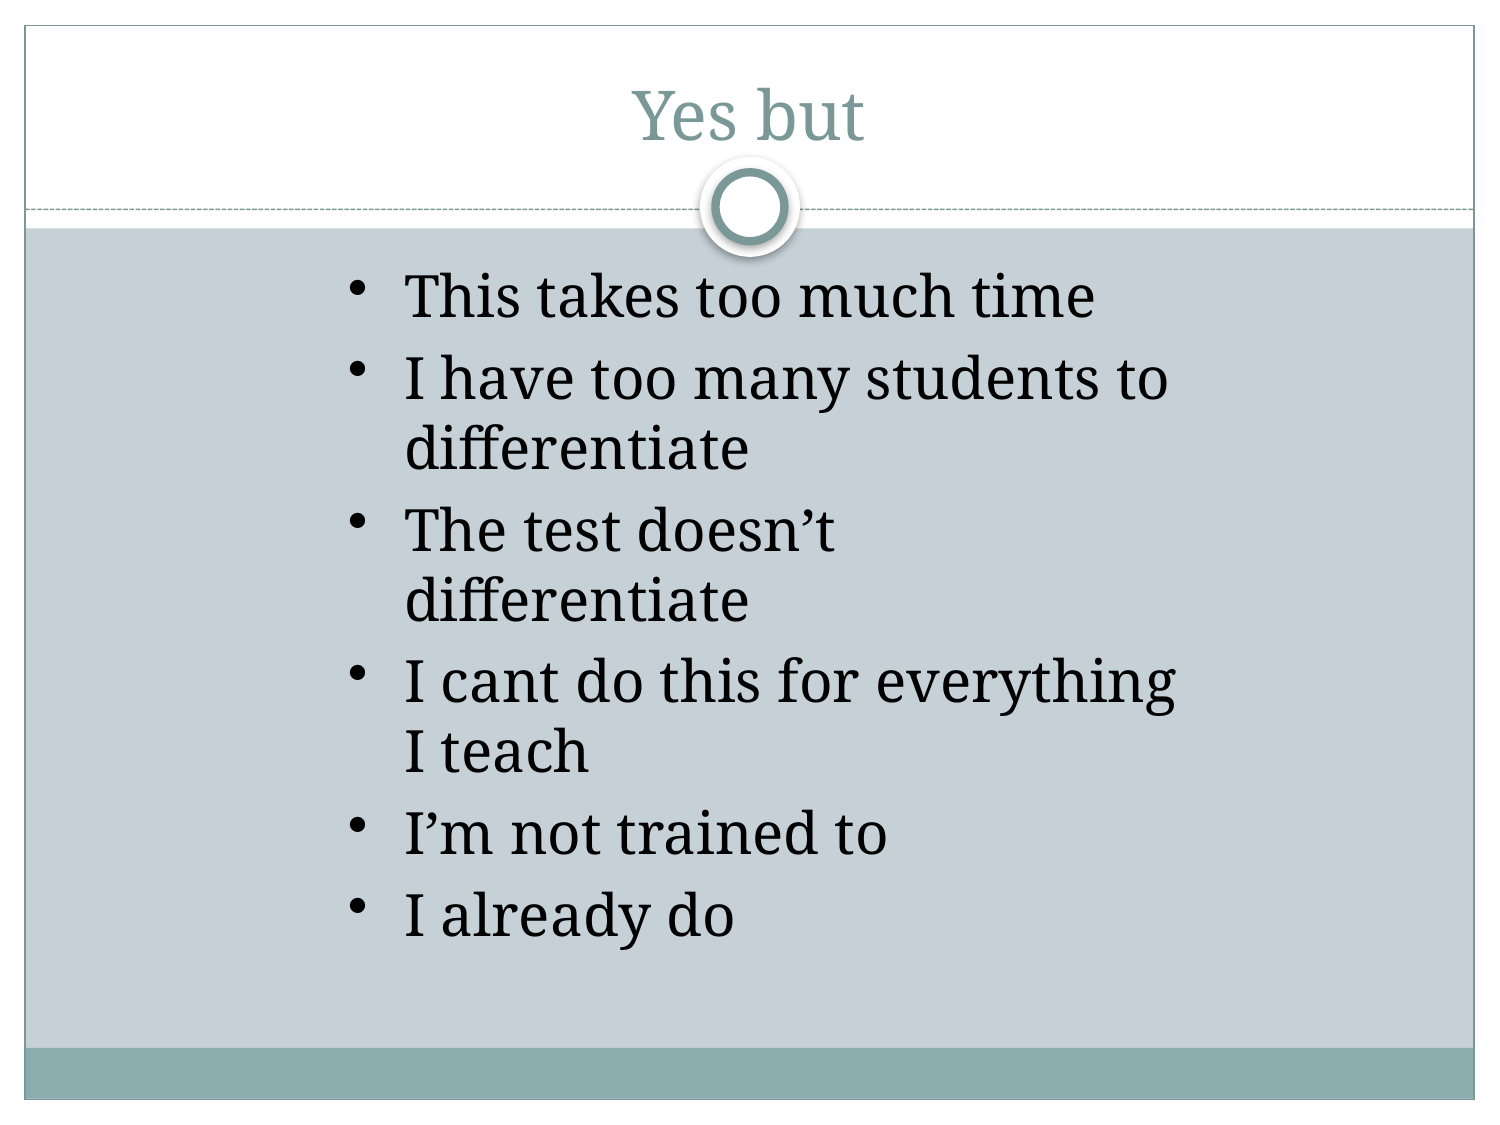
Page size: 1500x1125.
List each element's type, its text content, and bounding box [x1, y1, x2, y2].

text_box This takes too much time I have too many students to differentiate The test doesn’t differentiate I cant do this for everything I teach I’m not trained to I already do [332, 252, 1196, 995]
title Yes but [49, 37, 1450, 162]
